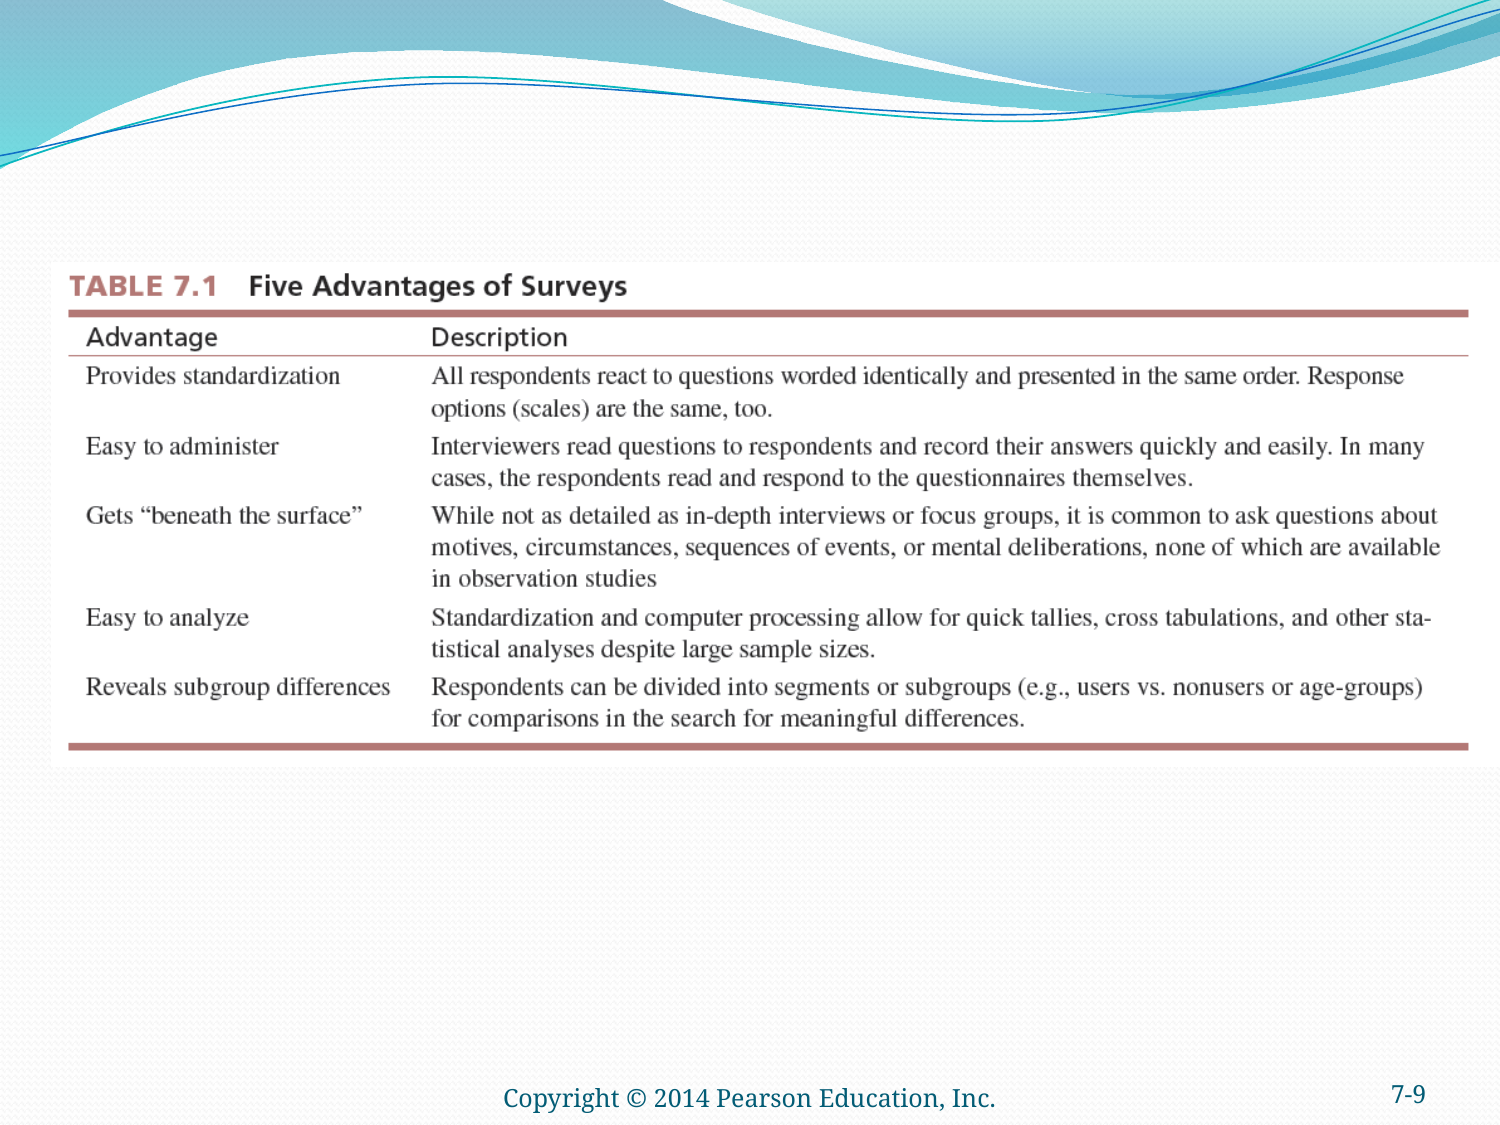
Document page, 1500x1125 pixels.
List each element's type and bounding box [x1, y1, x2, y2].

picture [51, 262, 1500, 767]
